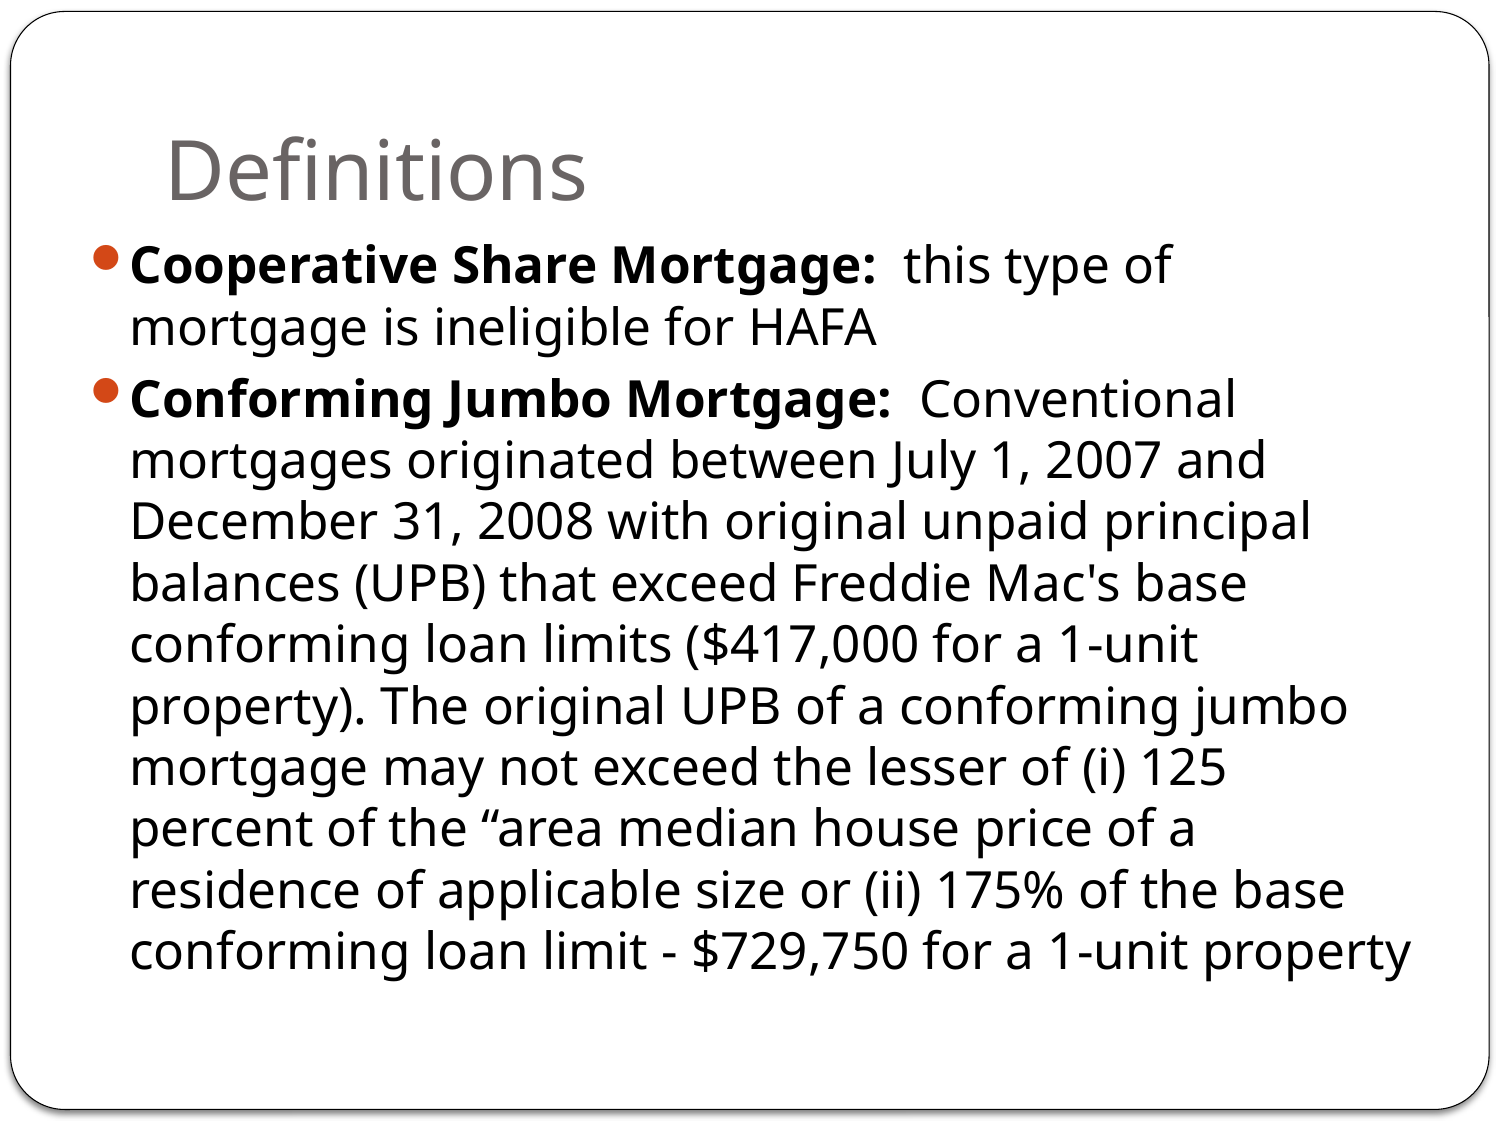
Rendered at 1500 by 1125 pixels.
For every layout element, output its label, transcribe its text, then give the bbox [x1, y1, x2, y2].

title Definitions [150, 45, 1425, 224]
list Cooperative Share Mortgage: this type of mortgage is ineligible for HAFA Conforming Jumbo Mortgage: Conventional mortgages originated between July 1, 2007 and December 31, 2008 with original unpaid principal balances (UPB) that exceed Freddie Mac's base conforming loan limits ($417,000 for a 1-unit property). The original UPB of a conforming jumbo mortgage may not exceed the lesser of (i) 125 percent of the “area median house price of a residence of applicable size or (ii) 175% of the base conforming loan limit - $729,750 for a 1-unit property [75, 224, 1438, 1050]
